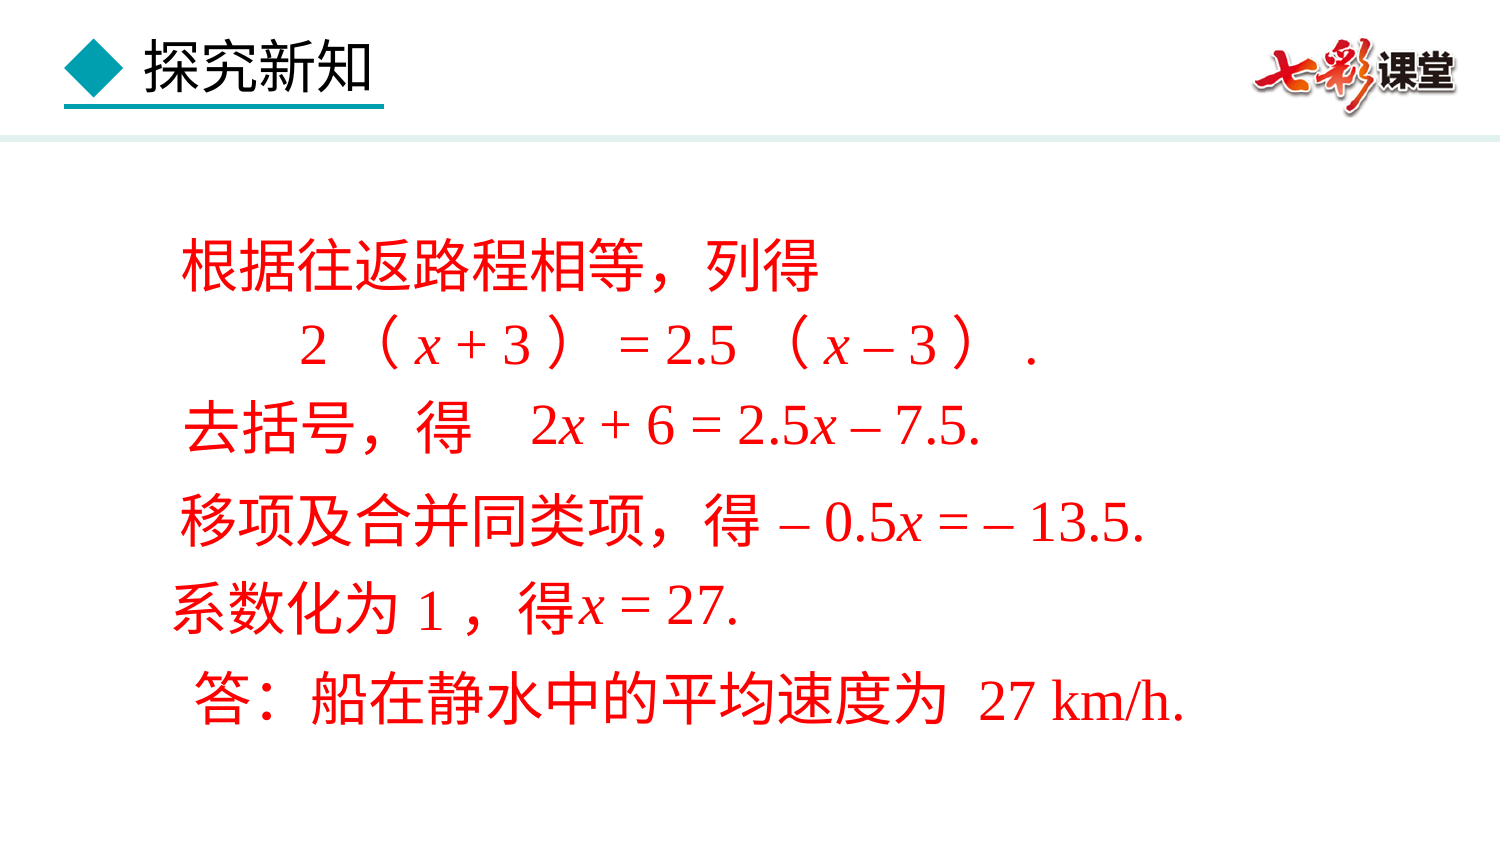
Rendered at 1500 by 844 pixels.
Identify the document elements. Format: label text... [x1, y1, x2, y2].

picture [1249, 32, 1461, 118]
text_box x = 27. [564, 558, 756, 644]
text_box 去括号，得 [168, 384, 712, 469]
text_box 根据往返路程相等，列得 [165, 221, 836, 307]
text_box 2x + 6 = 2.5x – 7.5. [515, 379, 998, 464]
text_box 2（x + 3）= 2.5（x – 3）. [285, 298, 1054, 384]
text_box 系数化为1，得 [154, 564, 591, 650]
text_box 答：船在静水中的平均速度为 27 km/h. [179, 654, 1201, 739]
text_box 移项及合并同类项，得 [164, 477, 865, 562]
text_box – 0.5x = – 13.5. [766, 475, 1161, 561]
